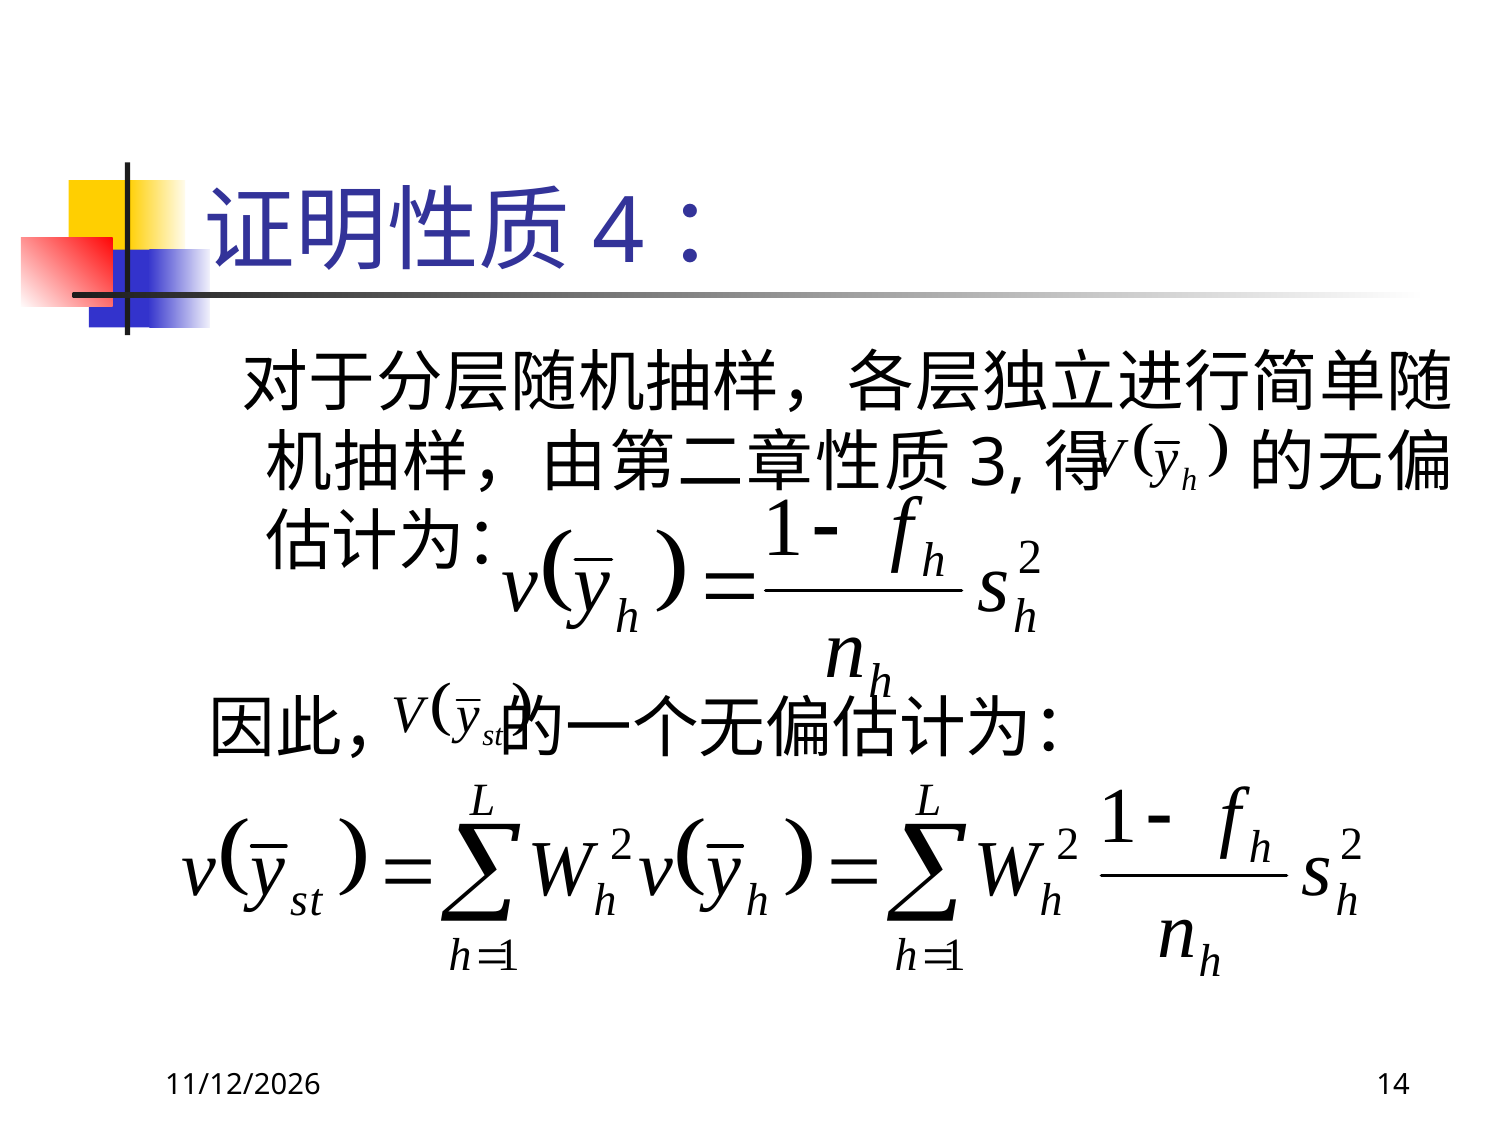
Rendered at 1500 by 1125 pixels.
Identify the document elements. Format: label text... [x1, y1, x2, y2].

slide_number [149, 1037, 463, 1113]
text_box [489, 471, 1058, 717]
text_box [170, 763, 1388, 995]
list 对于分层随机抽样，各层独立进行简单随机抽样，由第二章性质3,得 的无偏估计为： 因此， 的一个无偏估计为： [193, 330, 1470, 1007]
title 证明性质4： [188, 101, 1468, 289]
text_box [387, 674, 538, 759]
slide_number 14 [1112, 1037, 1426, 1113]
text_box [1087, 421, 1229, 505]
